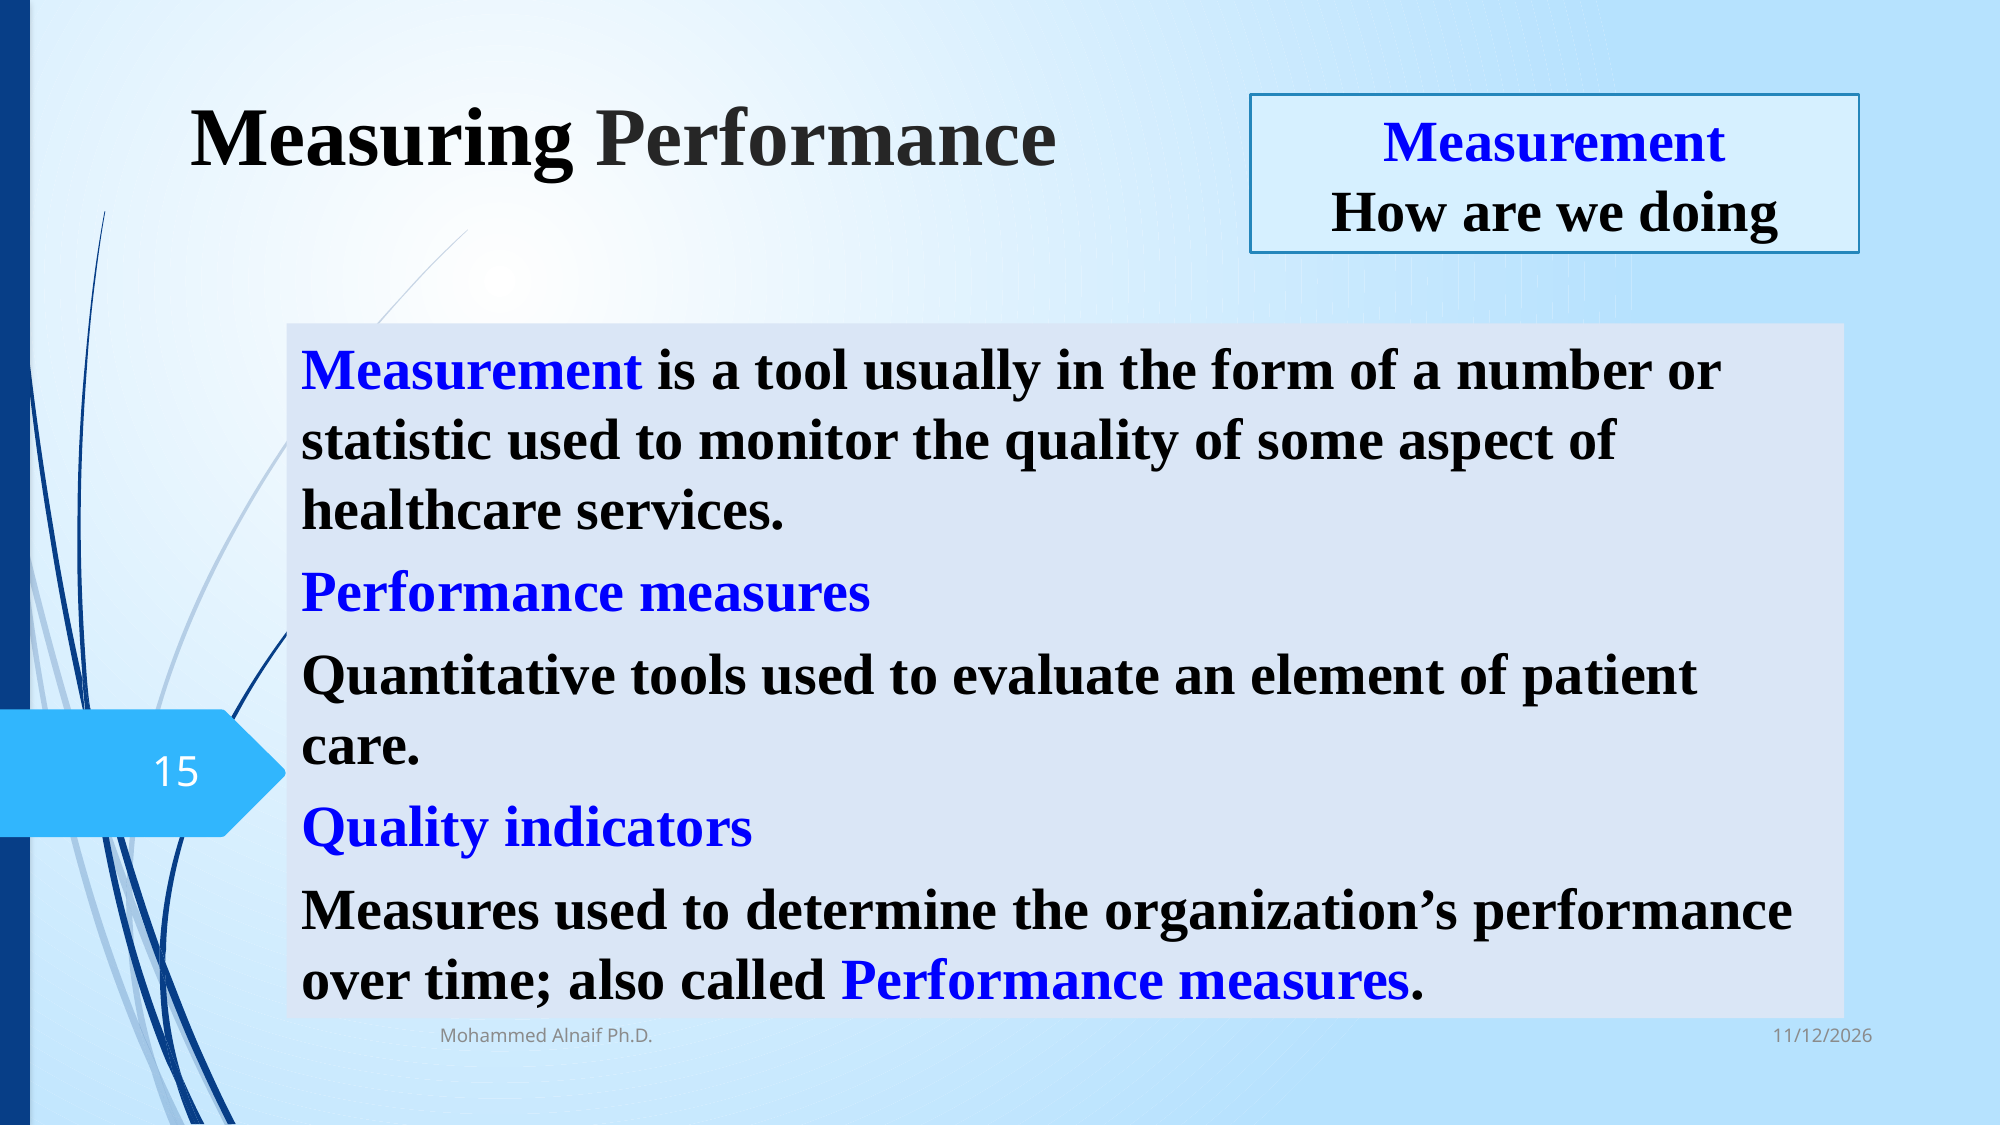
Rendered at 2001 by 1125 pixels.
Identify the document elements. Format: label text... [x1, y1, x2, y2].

subtitle [175, 177, 1877, 1085]
text_box Measurement is a tool usually in the form of a number or statistic used to monitor the quality of some aspect of healthcare services. Performance measures Quantitative tools used to evaluate an element of patient care. Quality indicators Measures used to determine the organization’s performance over time; also called Performance measures. [286, 323, 1845, 1019]
title Measuring Performance [175, 35, 1169, 177]
footer Mohammed Alnaif Ph.D. [424, 1006, 1675, 1067]
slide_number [1699, 1005, 1888, 1067]
text_box Measurement How are we doing [1249, 93, 1860, 254]
slide_number 15 [87, 743, 216, 803]
